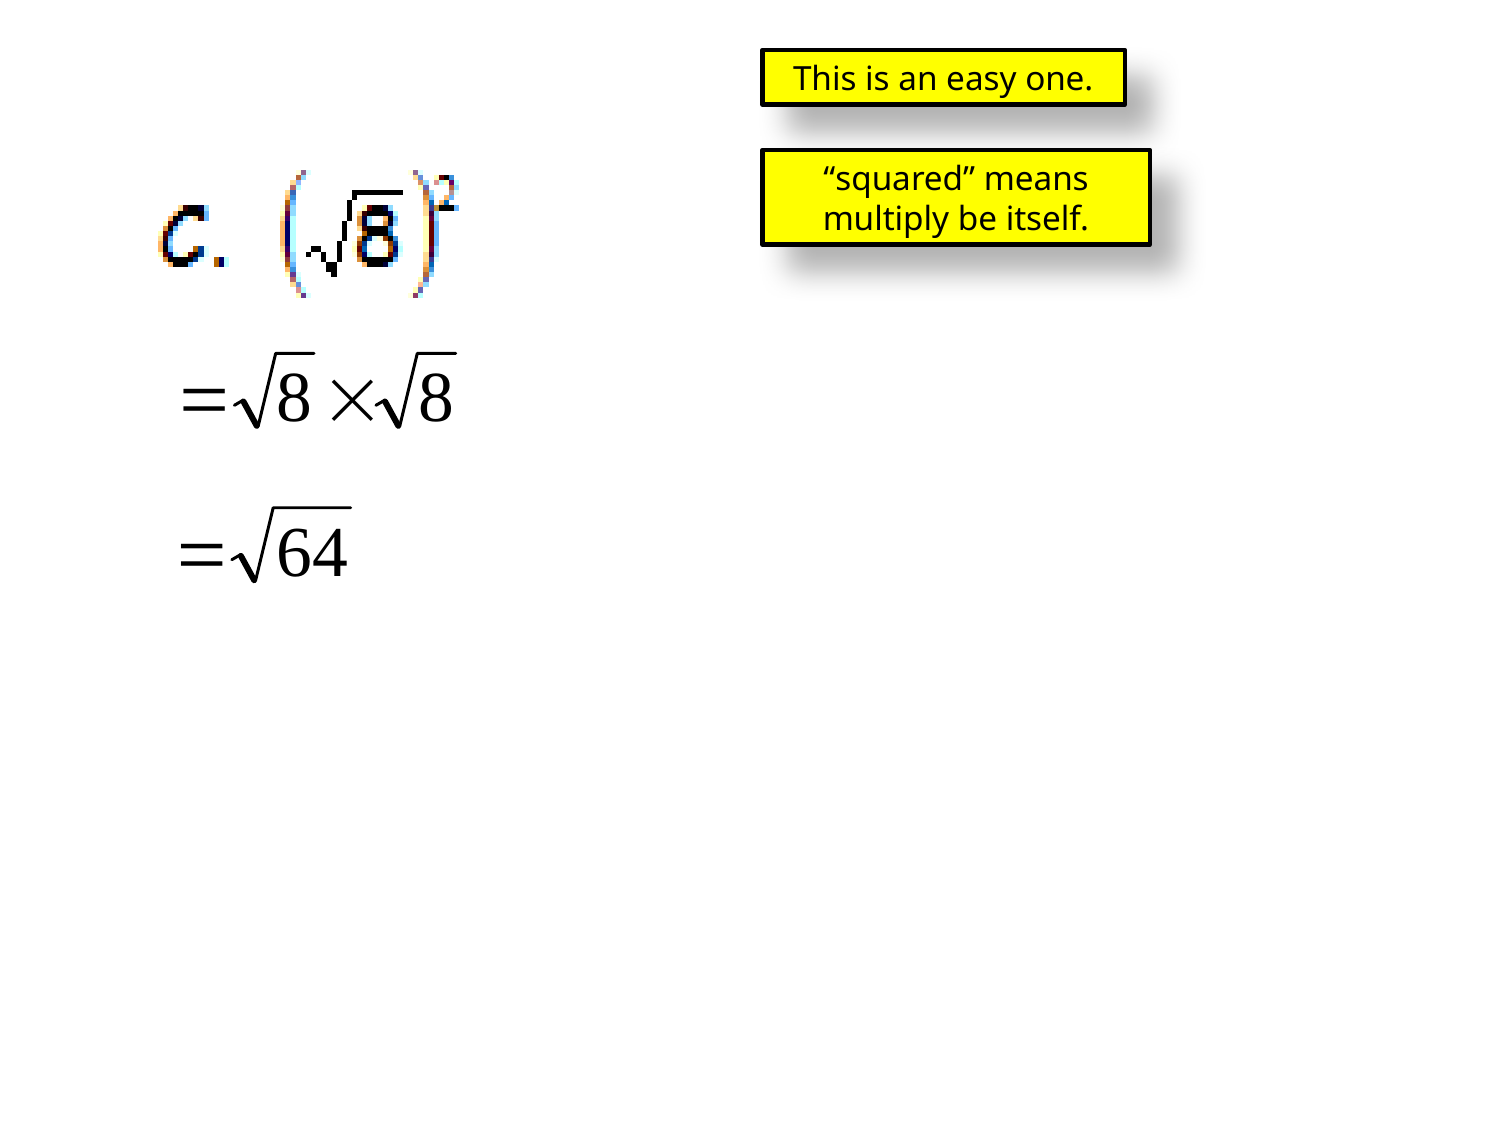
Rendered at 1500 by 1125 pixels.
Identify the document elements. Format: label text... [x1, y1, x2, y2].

text_box “squared” means multiply be itself. [762, 149, 1150, 245]
picture [112, 124, 562, 376]
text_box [162, 492, 366, 601]
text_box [164, 337, 470, 446]
text_box This is an easy one. [762, 49, 1125, 105]
